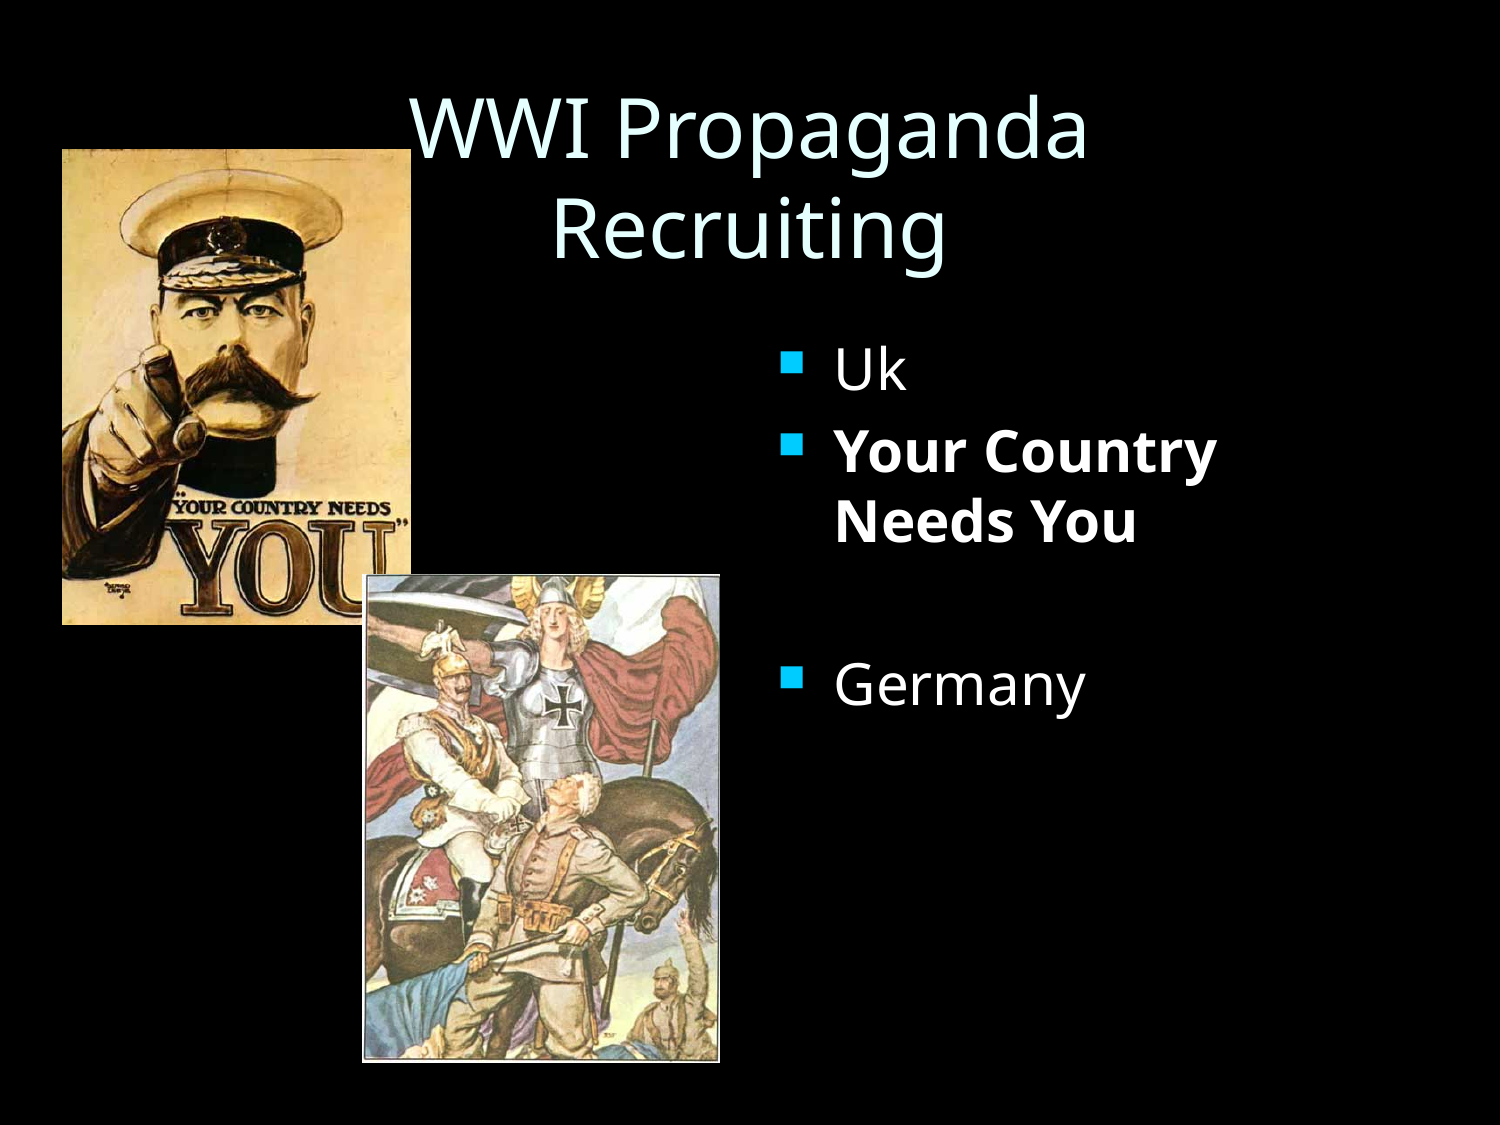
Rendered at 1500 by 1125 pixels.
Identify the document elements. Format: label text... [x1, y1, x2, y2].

picture [62, 149, 720, 1063]
title WWI Propaganda Recruiting [74, 62, 1426, 288]
list Uk Your Country Needs You Germany [762, 324, 1426, 1001]
